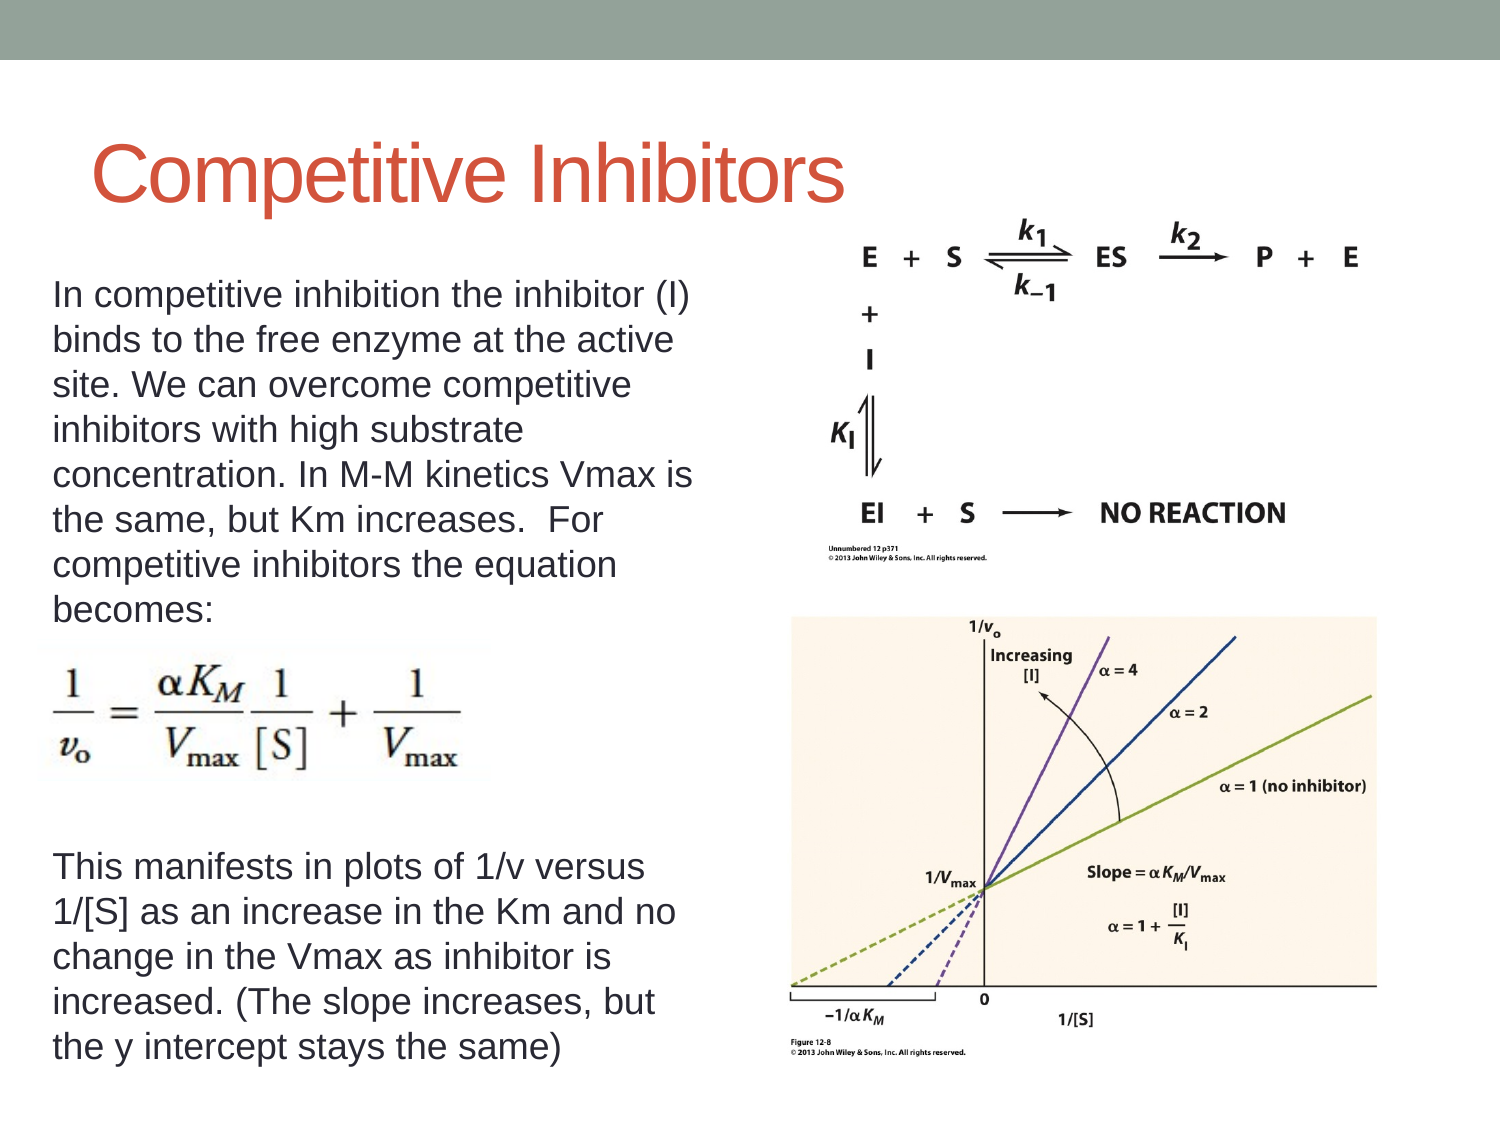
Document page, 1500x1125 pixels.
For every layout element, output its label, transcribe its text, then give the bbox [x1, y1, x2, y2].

title Competitive Inhibitors [75, 87, 1425, 250]
picture [787, 612, 1383, 1058]
picture [37, 639, 491, 781]
text_box In competitive inhibition the inhibitor (I) binds to the free enzyme at the active site. We can overcome competitive inhibitors with high substrate concentration. In M-M kinetics Vmax is the same, but Km increases. For competitive inhibitors the equation becomes: [37, 262, 763, 638]
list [824, 212, 1365, 563]
text_box This manifests in plots of 1/v versus 1/[S] as an increase in the Km and no change in the Vmax as inhibitor is increased. (The slope increases, but the y intercept stays the same) [37, 834, 713, 1074]
